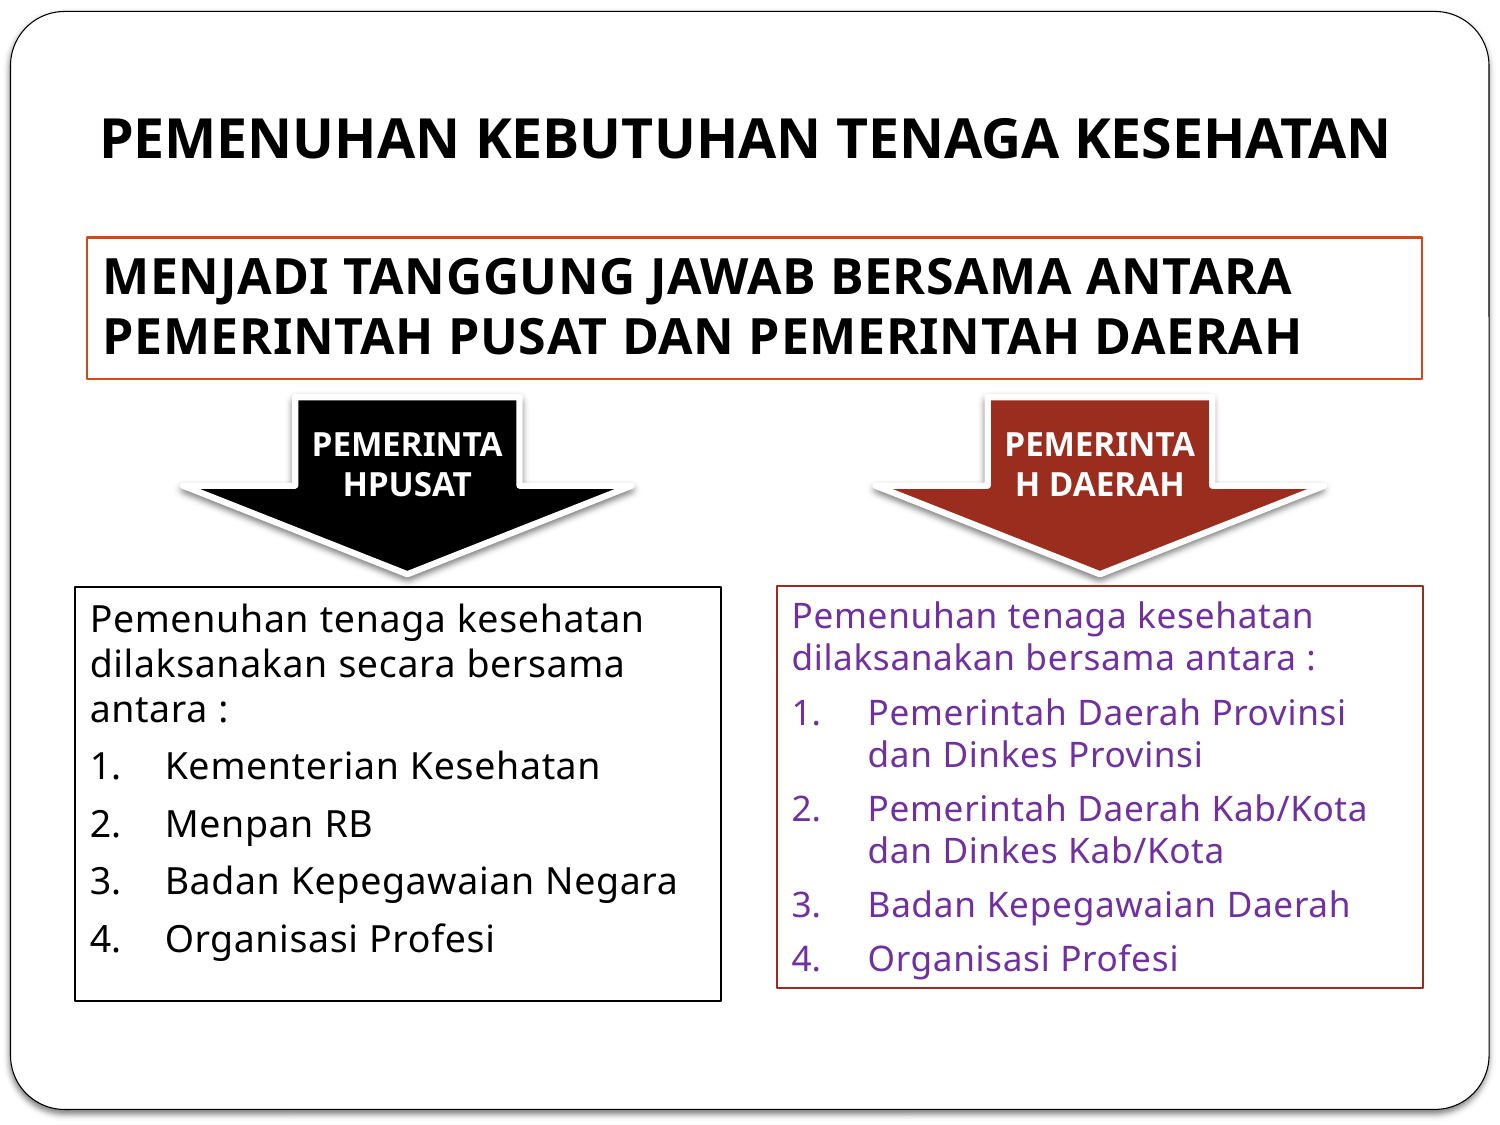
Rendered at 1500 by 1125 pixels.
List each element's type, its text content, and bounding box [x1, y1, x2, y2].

text_box MENJADI TANGGUNG JAWAB BERSAMA ANTARA PEMERINTAH PUSAT DAN PEMERINTAH DAERAH [86, 236, 1423, 380]
text_box Pemenuhan tenaga kesehatan dilaksanakan bersama antara : Pemerintah Daerah Provinsi dan Dinkes Provinsi Pemerintah Daerah Kab/Kota dan Dinkes Kab/Kota Badan Kepegawaian Daerah Organisasi Profesi [776, 585, 1424, 989]
title PEMENUHAN KEBUTUHAN TENAGA KESEHATAN [75, 62, 1418, 185]
text_box PEMERINTAHPUSAT [179, 394, 635, 578]
text_box Pemenuhan tenaga kesehatan dilaksanakan secara bersama antara : Kementerian Kesehatan Menpan RB Badan Kepegawaian Negara Organisasi Profesi [74, 586, 722, 1002]
text_box PEMERINTAH DAERAH [872, 394, 1328, 578]
